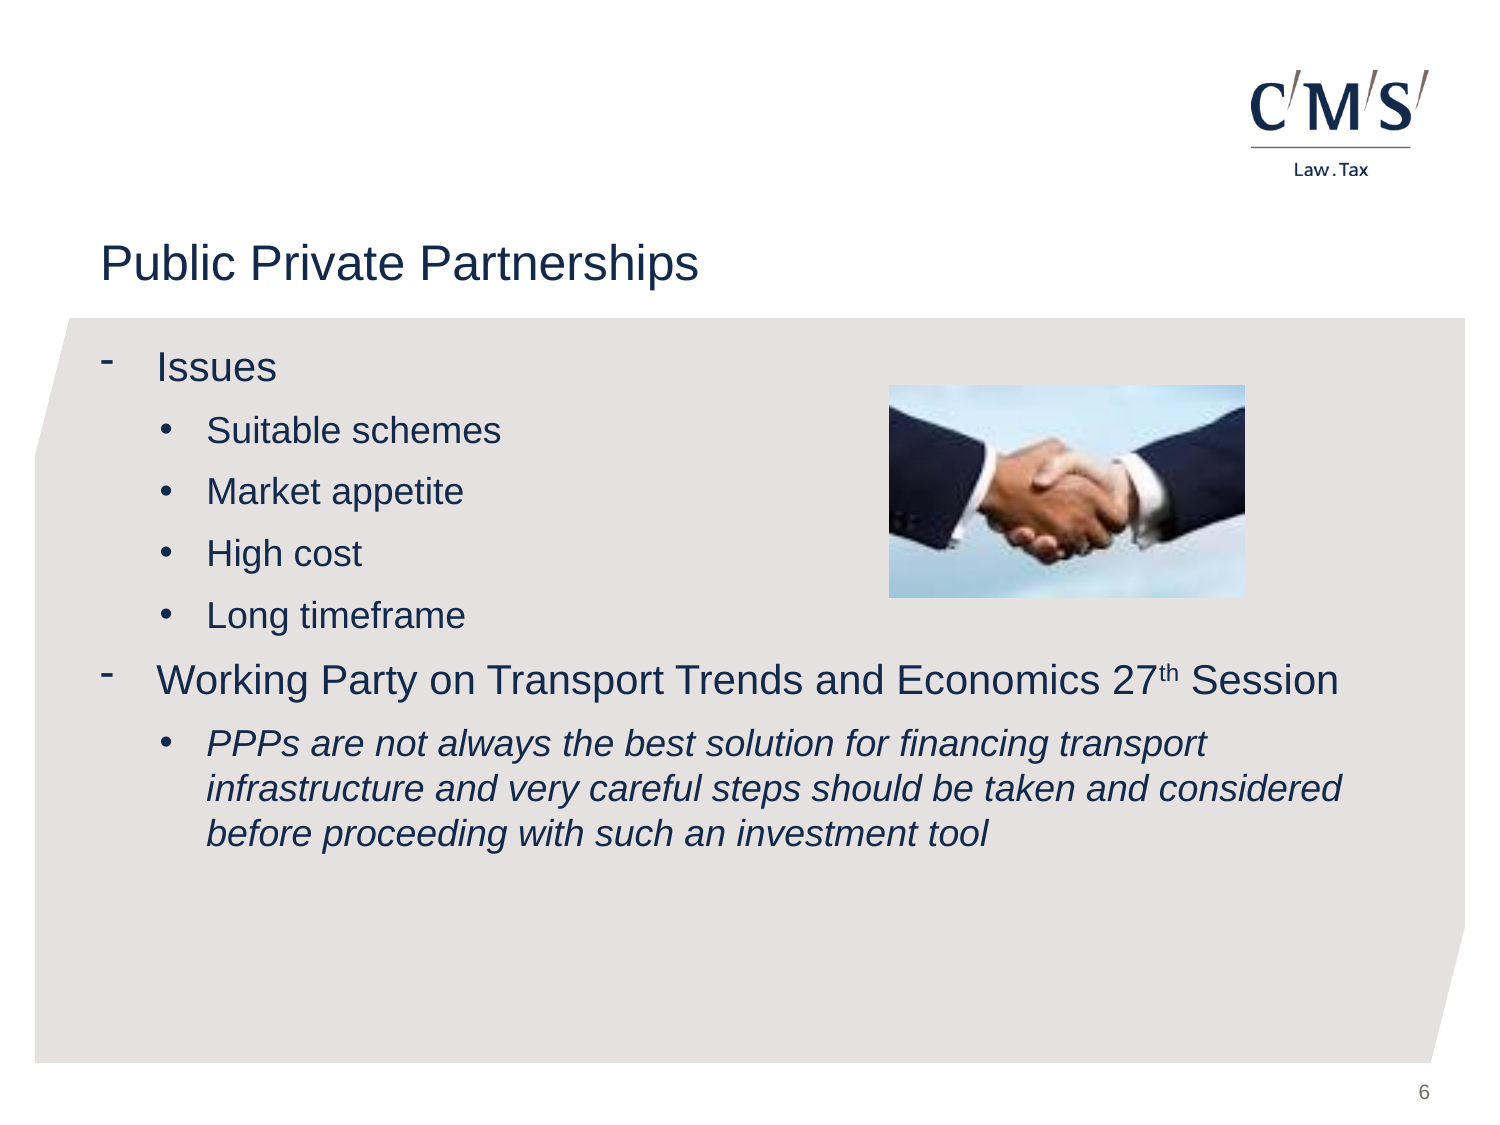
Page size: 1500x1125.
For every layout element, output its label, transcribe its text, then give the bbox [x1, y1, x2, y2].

slide_number 6 [1350, 1070, 1446, 1111]
picture [35, 318, 1465, 1063]
picture [1251, 70, 1429, 176]
list Public Private Partnerships [85, 38, 1178, 299]
list Issues Suitable schemes Market appetite High cost Long timeframe Working Party on Transport Trends and Economics 27th Session PPPs are not always the best solution for financing transport infrastructure and very careful steps should be taken and considered before proceeding with such an investment tool [85, 331, 1430, 1006]
